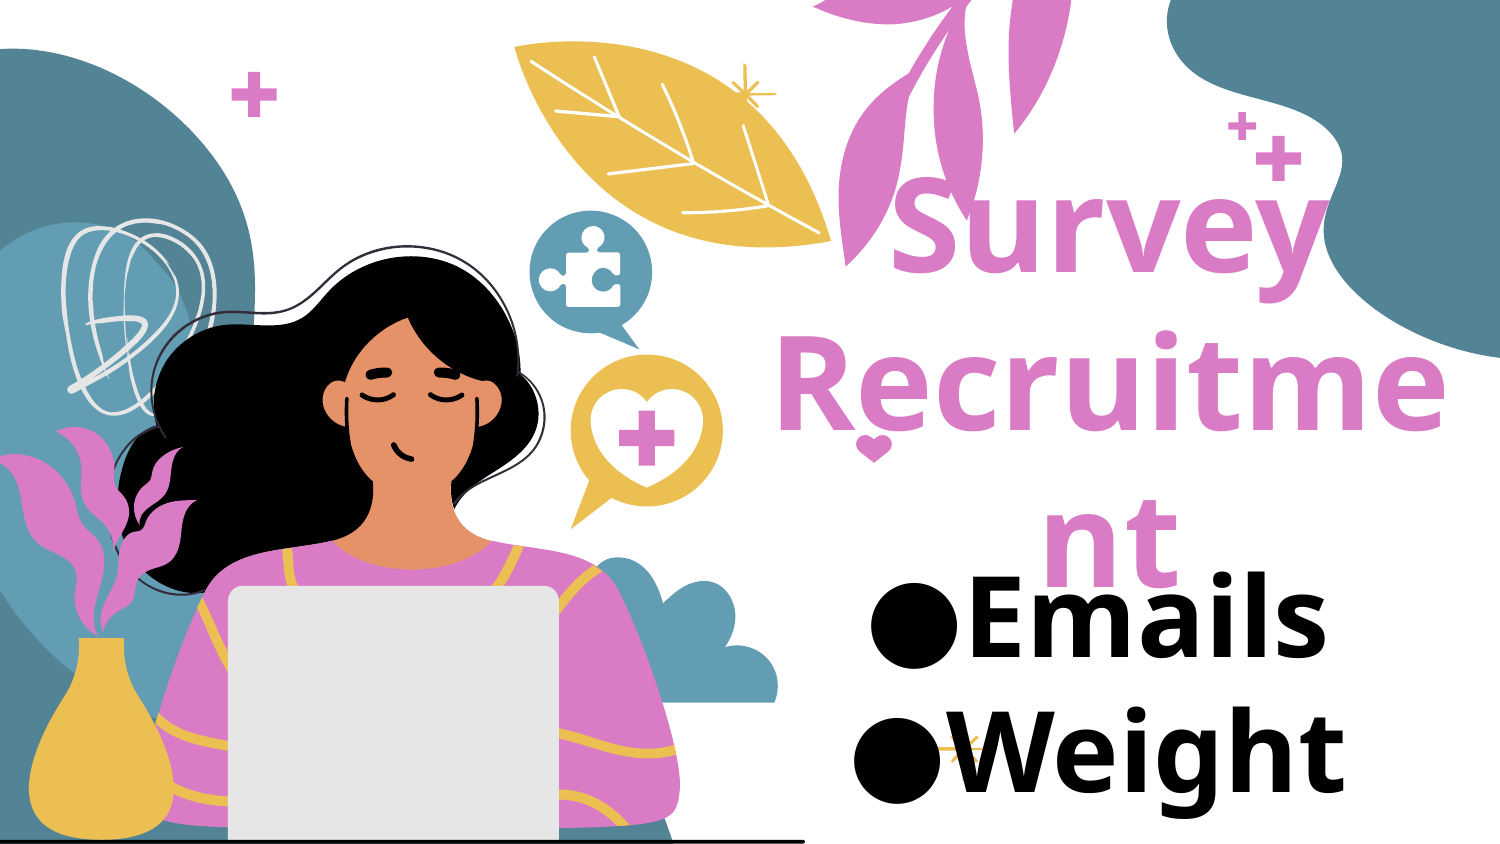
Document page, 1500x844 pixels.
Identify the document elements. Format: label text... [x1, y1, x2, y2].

text_box [856, 435, 892, 463]
title Emails Weight Room [811, 529, 1500, 660]
title Survey Recruitment [811, 269, 1483, 486]
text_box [516, 0, 822, 307]
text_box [0, 210, 806, 844]
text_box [826, 0, 1067, 272]
